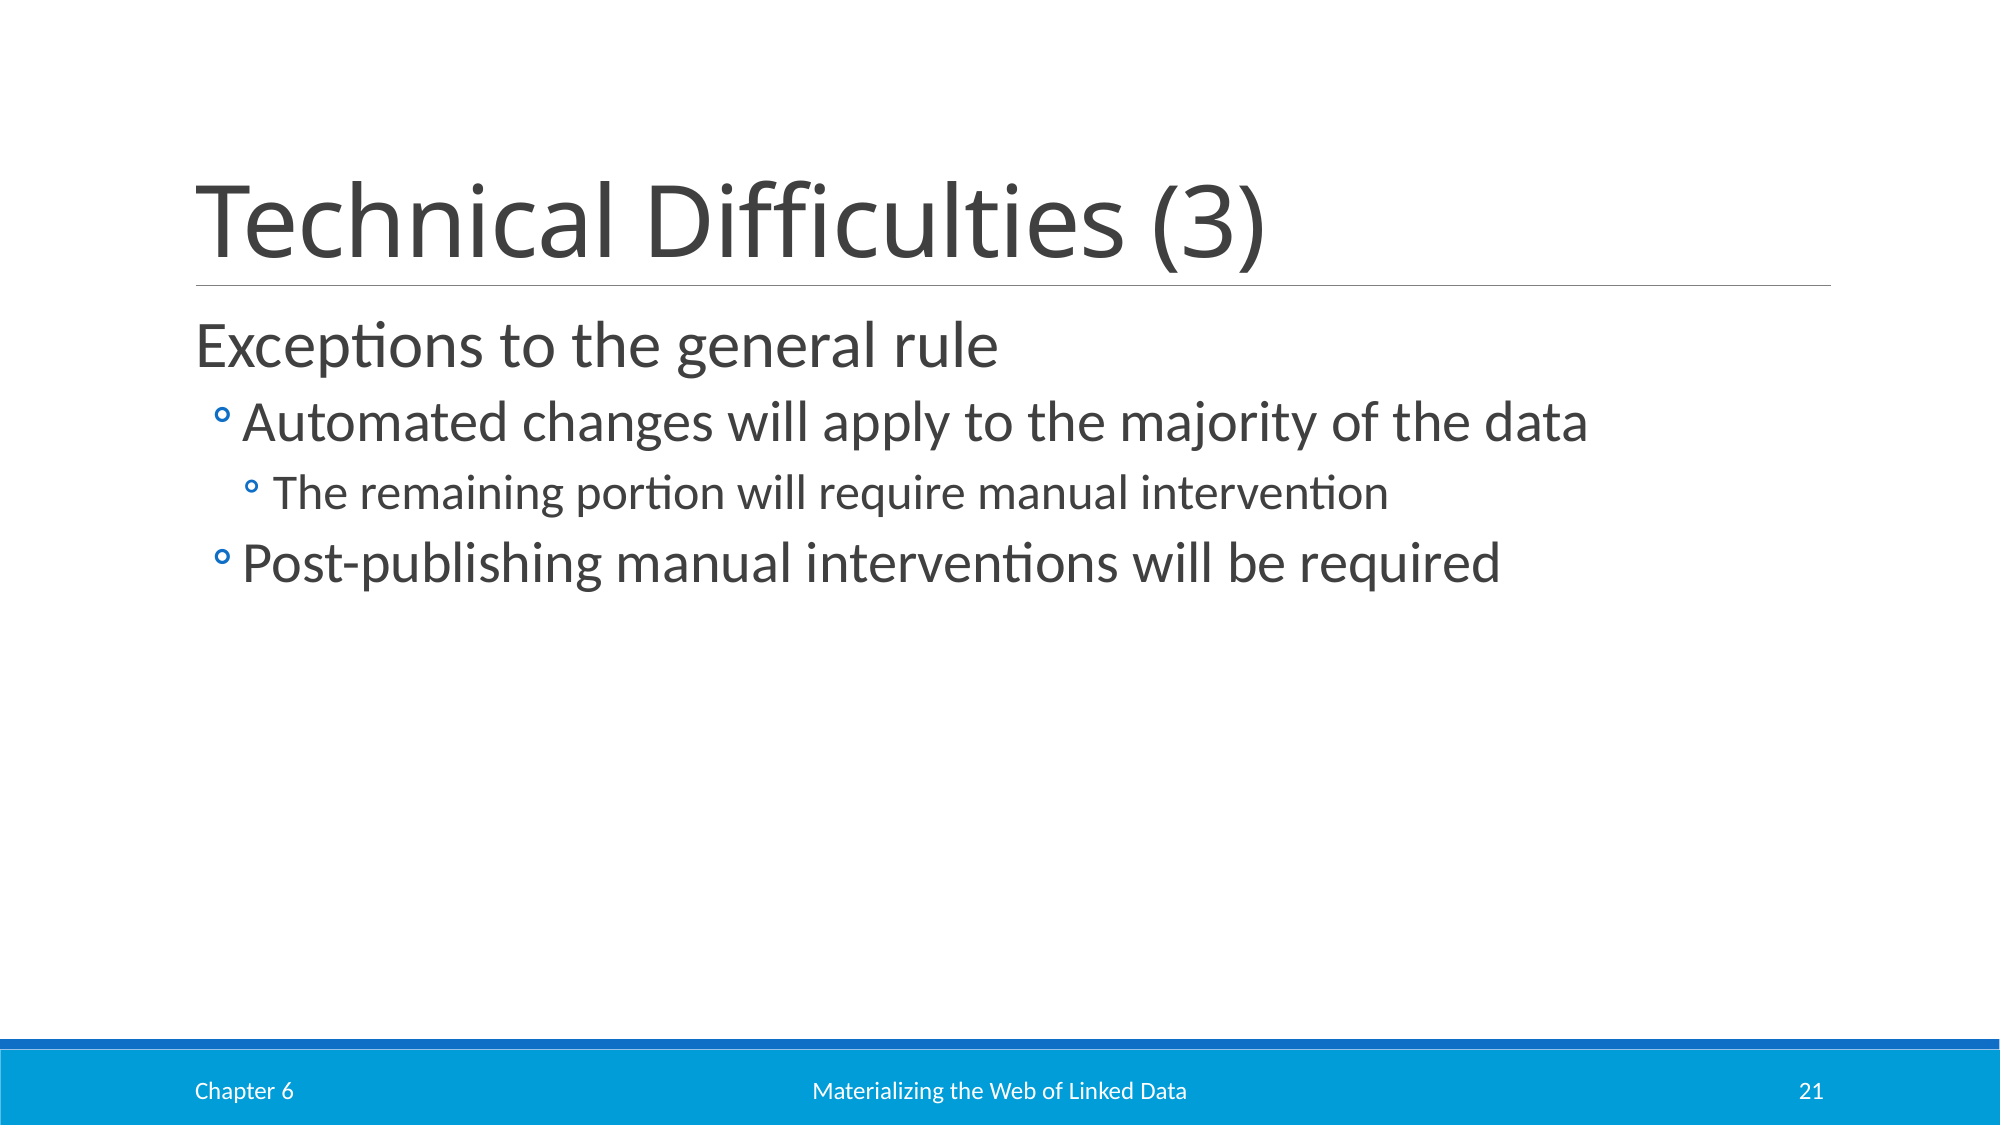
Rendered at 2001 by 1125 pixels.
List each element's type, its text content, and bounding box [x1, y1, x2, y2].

list Exceptions to the general rule Automated changes will apply to the majority of the data The remaining portion will require manual intervention Post-publishing manual interventions will be required [180, 302, 1830, 963]
slide_number Chapter 6 [180, 1059, 586, 1120]
title Technical Difficulties (3) [180, 47, 1830, 285]
slide_number 21 [1624, 1059, 1840, 1120]
footer Materializing the Web of Linked Data [604, 1059, 1396, 1120]
